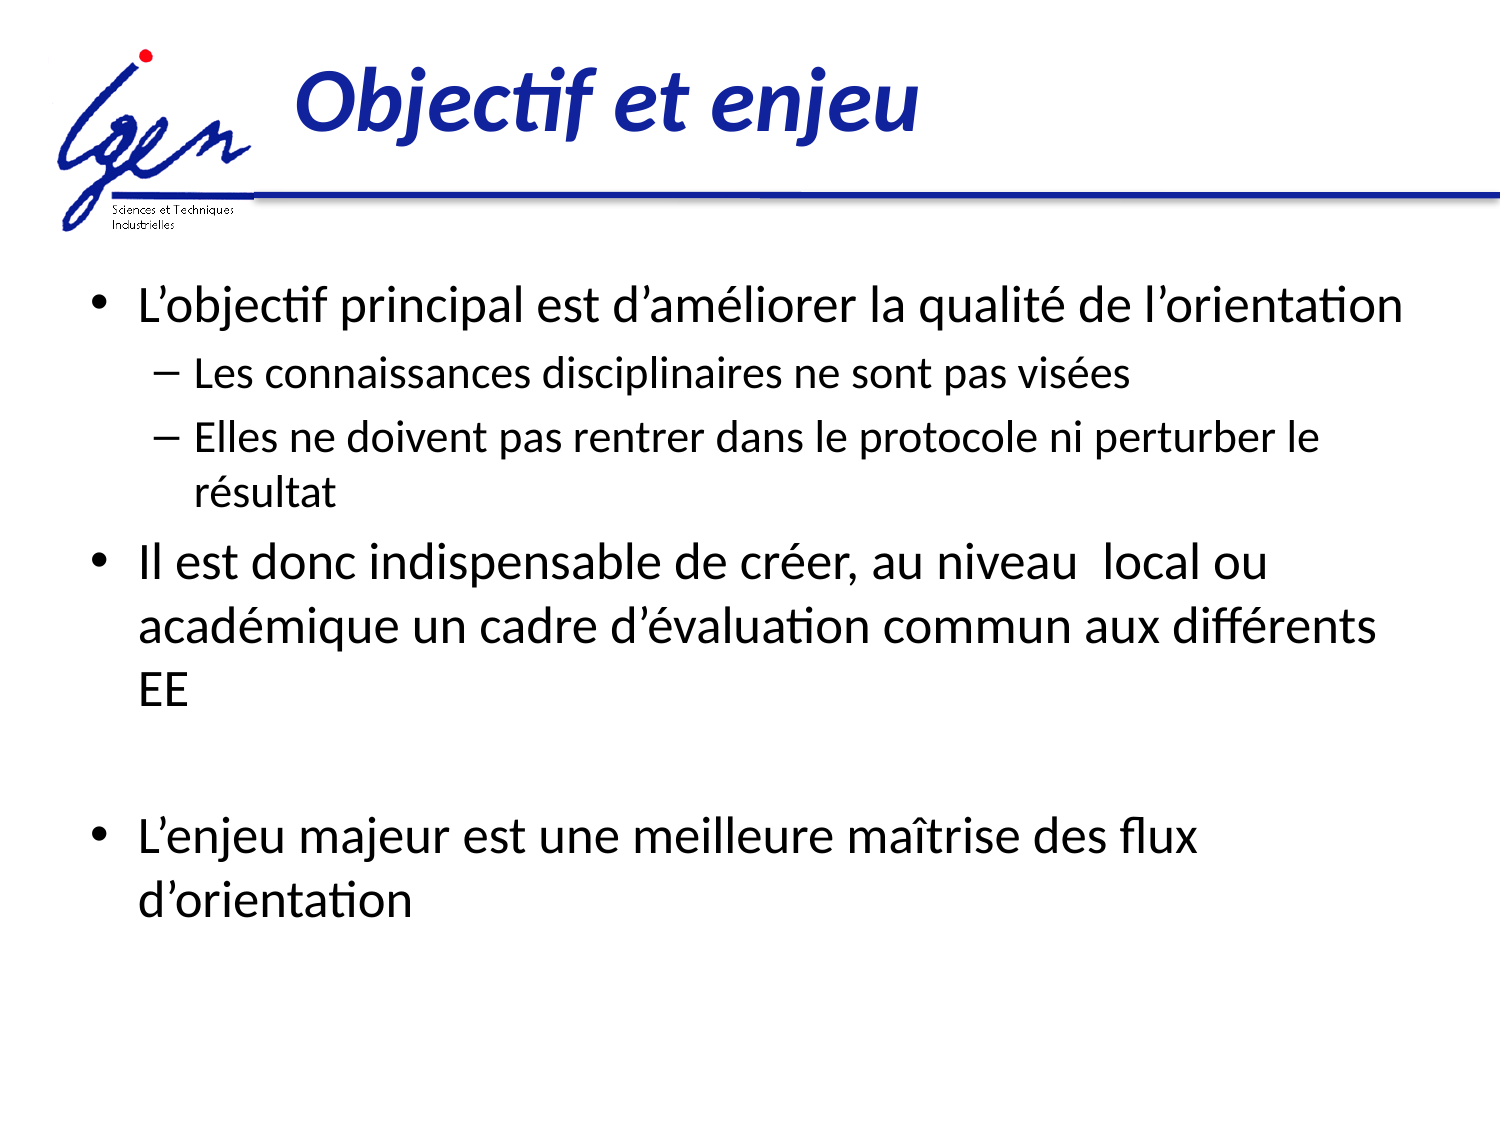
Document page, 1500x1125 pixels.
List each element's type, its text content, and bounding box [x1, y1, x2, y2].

picture [48, 47, 254, 235]
list L’objectif principal est d’améliorer la qualité de l’orientation Les connaissances disciplinaires ne sont pas visées Elles ne doivent pas rentrer dans le protocole ni perturber le résultat Il est donc indispensable de créer, au niveau local ou académique un cadre d’évaluation commun aux différents EE L’enjeu majeur est une meilleure maîtrise des flux d’orientation [75, 262, 1425, 1005]
title Objectif et enjeu [279, 1, 1425, 189]
